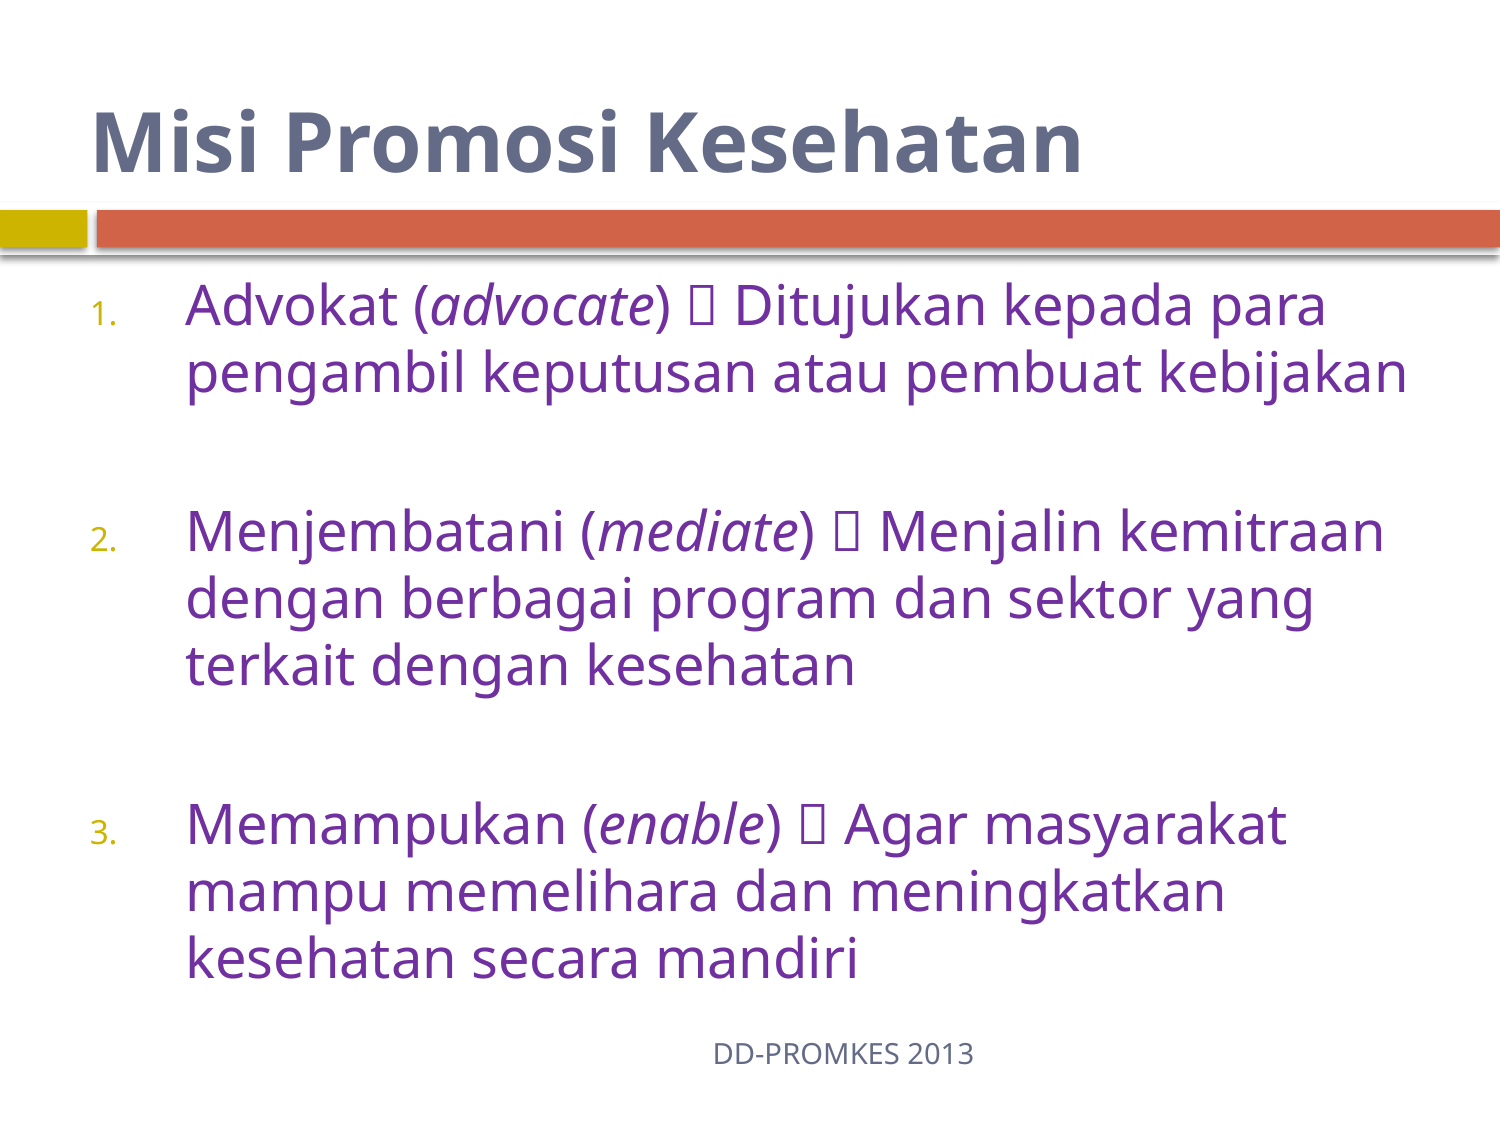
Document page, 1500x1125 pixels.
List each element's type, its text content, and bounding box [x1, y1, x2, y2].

title Misi Promosi Kesehatan [75, 45, 1425, 233]
text_box Advokat (advocate)  Ditujukan kepada para pengambil keputusan atau pembuat kebijakan Menjembatani (mediate)  Menjalin kemitraan dengan berbagai program dan sektor yang terkait dengan kesehatan Memampukan (enable)  Agar masyarakat mampu memelihara dan meningkatkan kesehatan secara mandiri [74, 262, 1425, 1005]
footer DD-PROMKES 2013 [99, 1024, 990, 1085]
